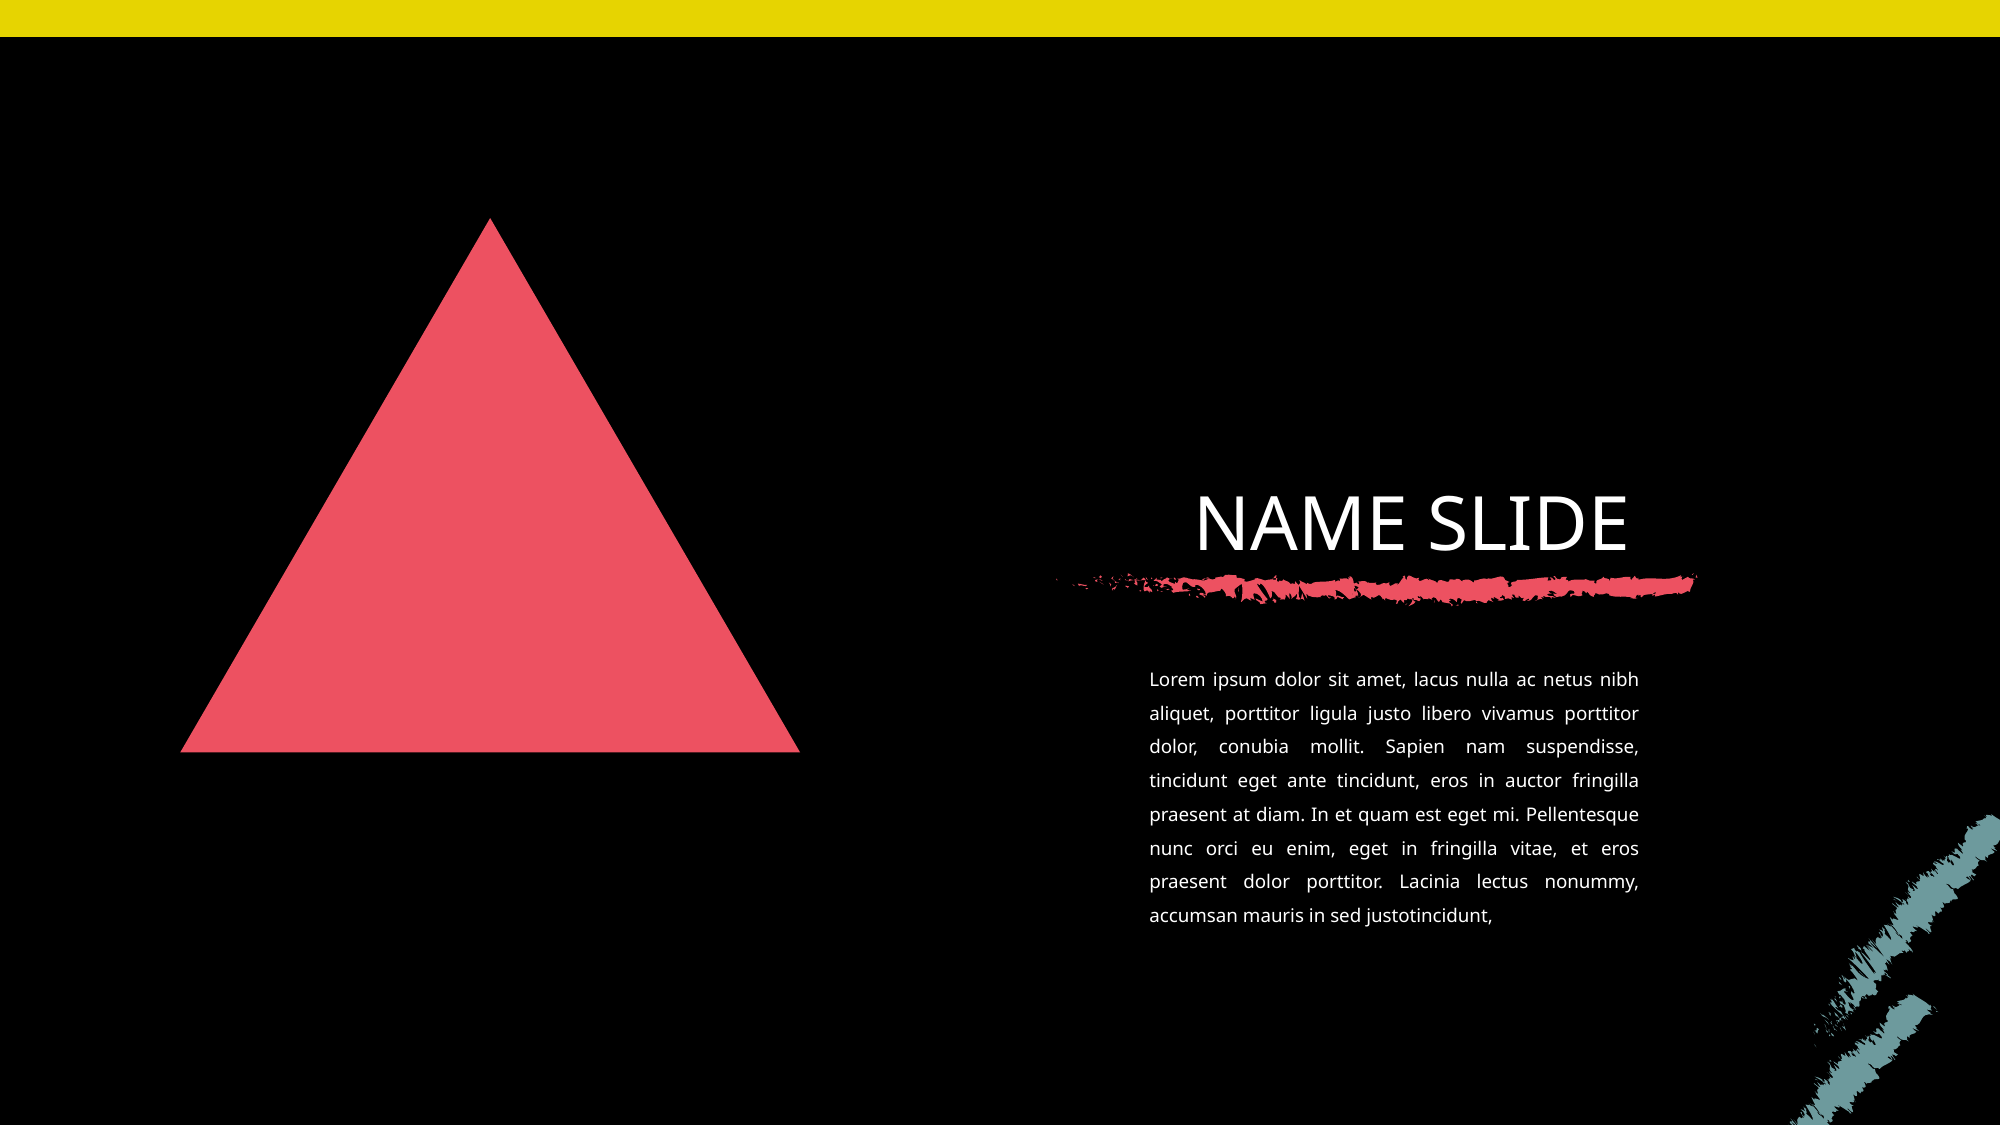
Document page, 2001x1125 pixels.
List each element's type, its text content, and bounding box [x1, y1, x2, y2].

text_box NAME SLIDE [1153, 455, 1671, 571]
picture [96, 214, 884, 875]
text_box Lorem ipsum dolor sit amet, lacus nulla ac netus nibh aliquet, porttitor ligula justo libero vivamus porttitor dolor, conubia mollit. Sapien nam suspendisse, tincidunt eget ante tincidunt, eros in auctor fringilla praesent at diam. In et quam est eget mi. Pellentesque nunc orci eu enim, eget in fringilla vitae, et eros praesent dolor porttitor. Lacinia lectus nonummy, accumsan mauris in sed justotincidunt, [1134, 649, 1654, 934]
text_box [1735, 810, 2000, 1125]
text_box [1056, 571, 1698, 607]
text_box [0, 0, 2000, 38]
